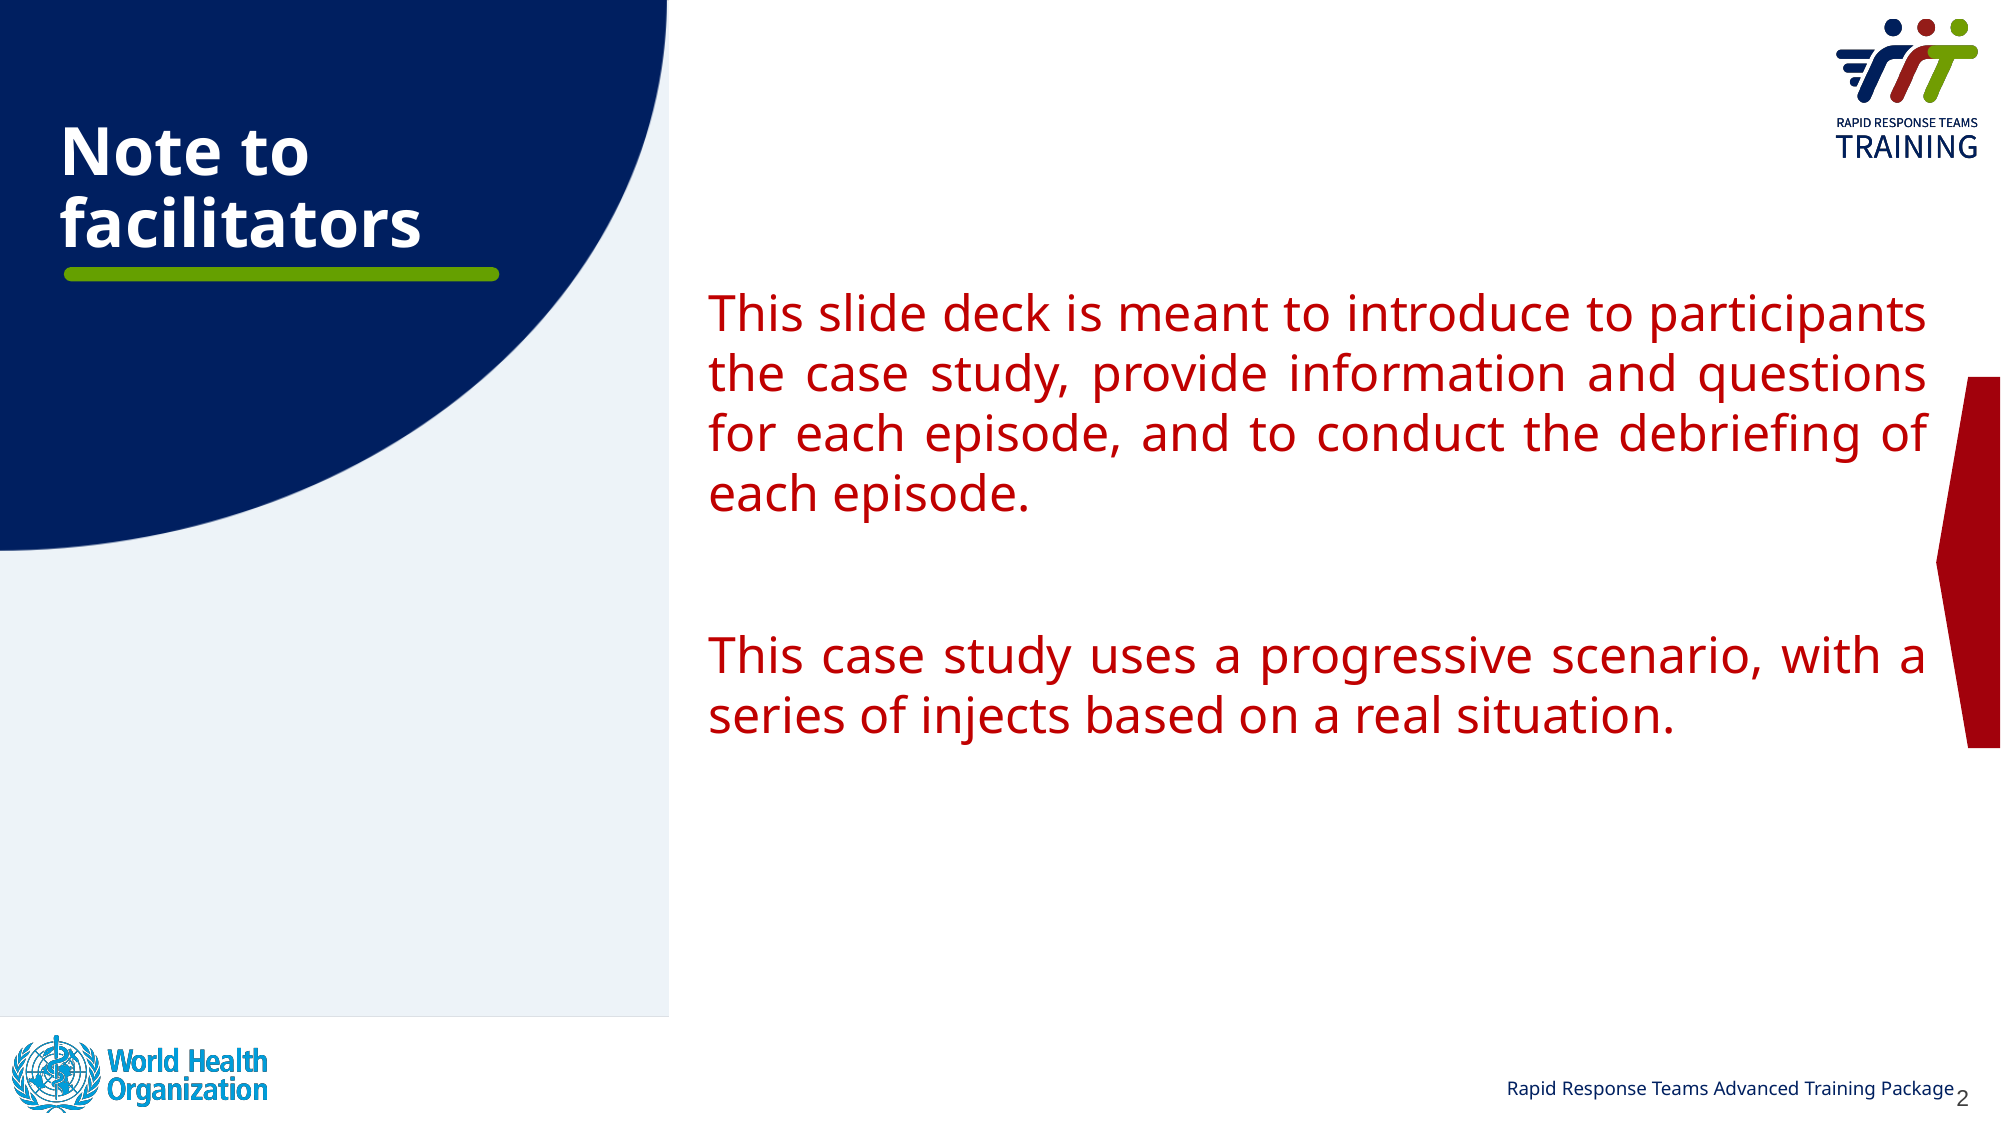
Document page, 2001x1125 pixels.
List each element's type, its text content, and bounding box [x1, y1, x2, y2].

picture [12, 1083, 48, 1113]
picture [24, 1054, 36, 1087]
picture [1835, 19, 1978, 167]
picture [40, 1062, 47, 1070]
picture [12, 1035, 54, 1068]
picture [30, 1083, 37, 1091]
title Note to facilitators [51, 95, 588, 285]
picture [0, 0, 669, 1018]
list This slide deck is meant to introduce to participants the case study, provide information and questions for each episode, and to conduct the debriefing of each episode. This case study uses a progressive scenario, with a series of injects based on a real situation. [700, 137, 1937, 1049]
picture [34, 1054, 43, 1078]
picture [22, 1062, 26, 1077]
picture [59, 1035, 267, 1113]
picture [50, 1108, 62, 1113]
picture [71, 1053, 90, 1091]
picture [46, 1056, 54, 1062]
picture [36, 1088, 78, 1105]
